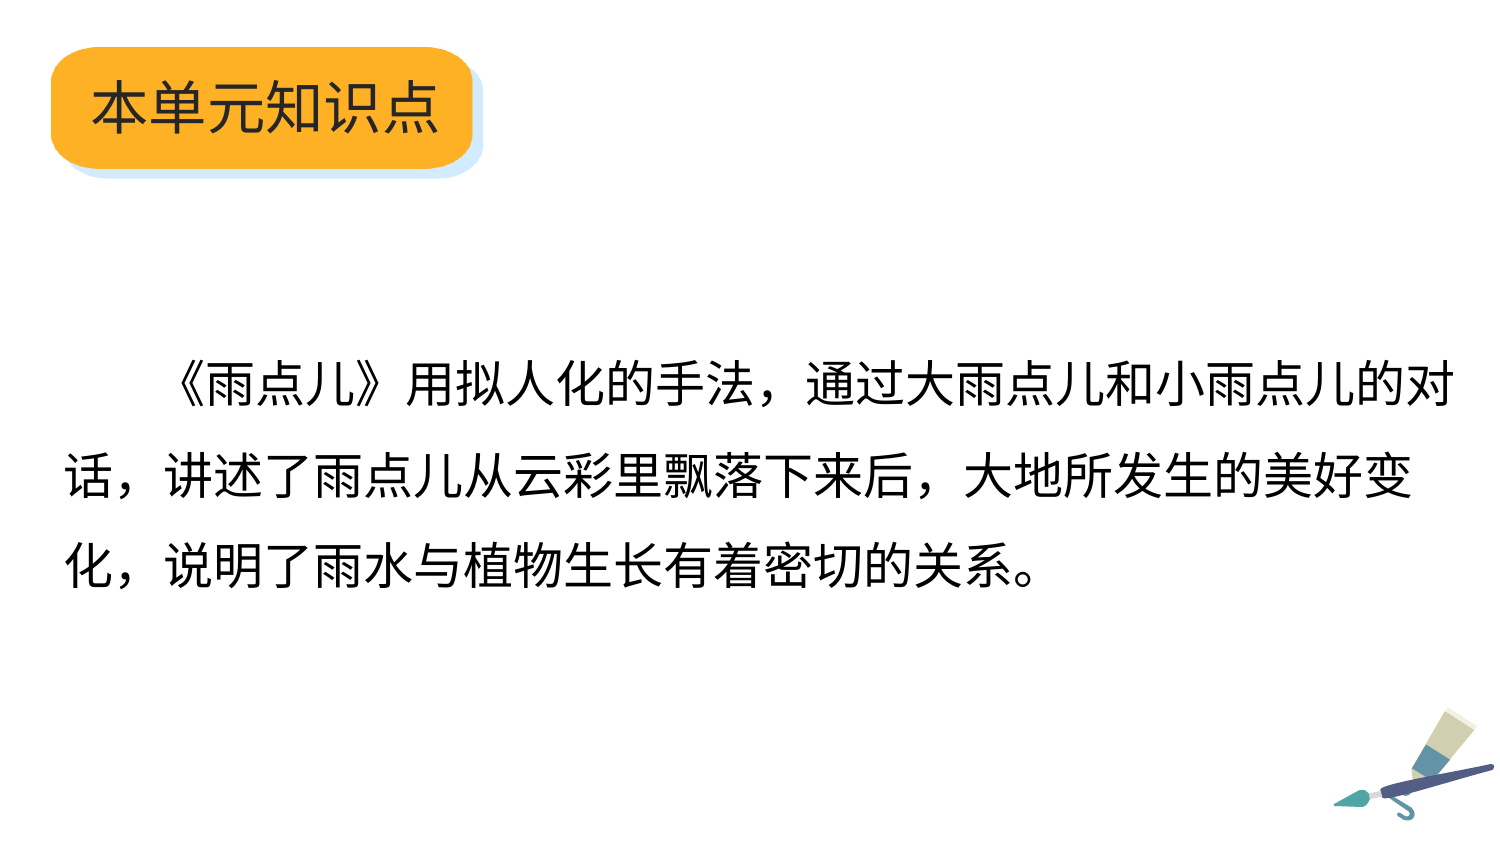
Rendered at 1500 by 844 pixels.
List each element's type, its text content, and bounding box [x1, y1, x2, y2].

picture [51, 47, 483, 179]
text_box 《雨点儿》用拟人化的手法，通过大雨点儿和小雨点儿的对话，讲述了雨点儿从云彩里飘落下来后，大地所发生的美好变化，说明了雨水与植物生长有着密切的关系。 [52, 303, 1469, 601]
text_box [1358, 708, 1481, 844]
